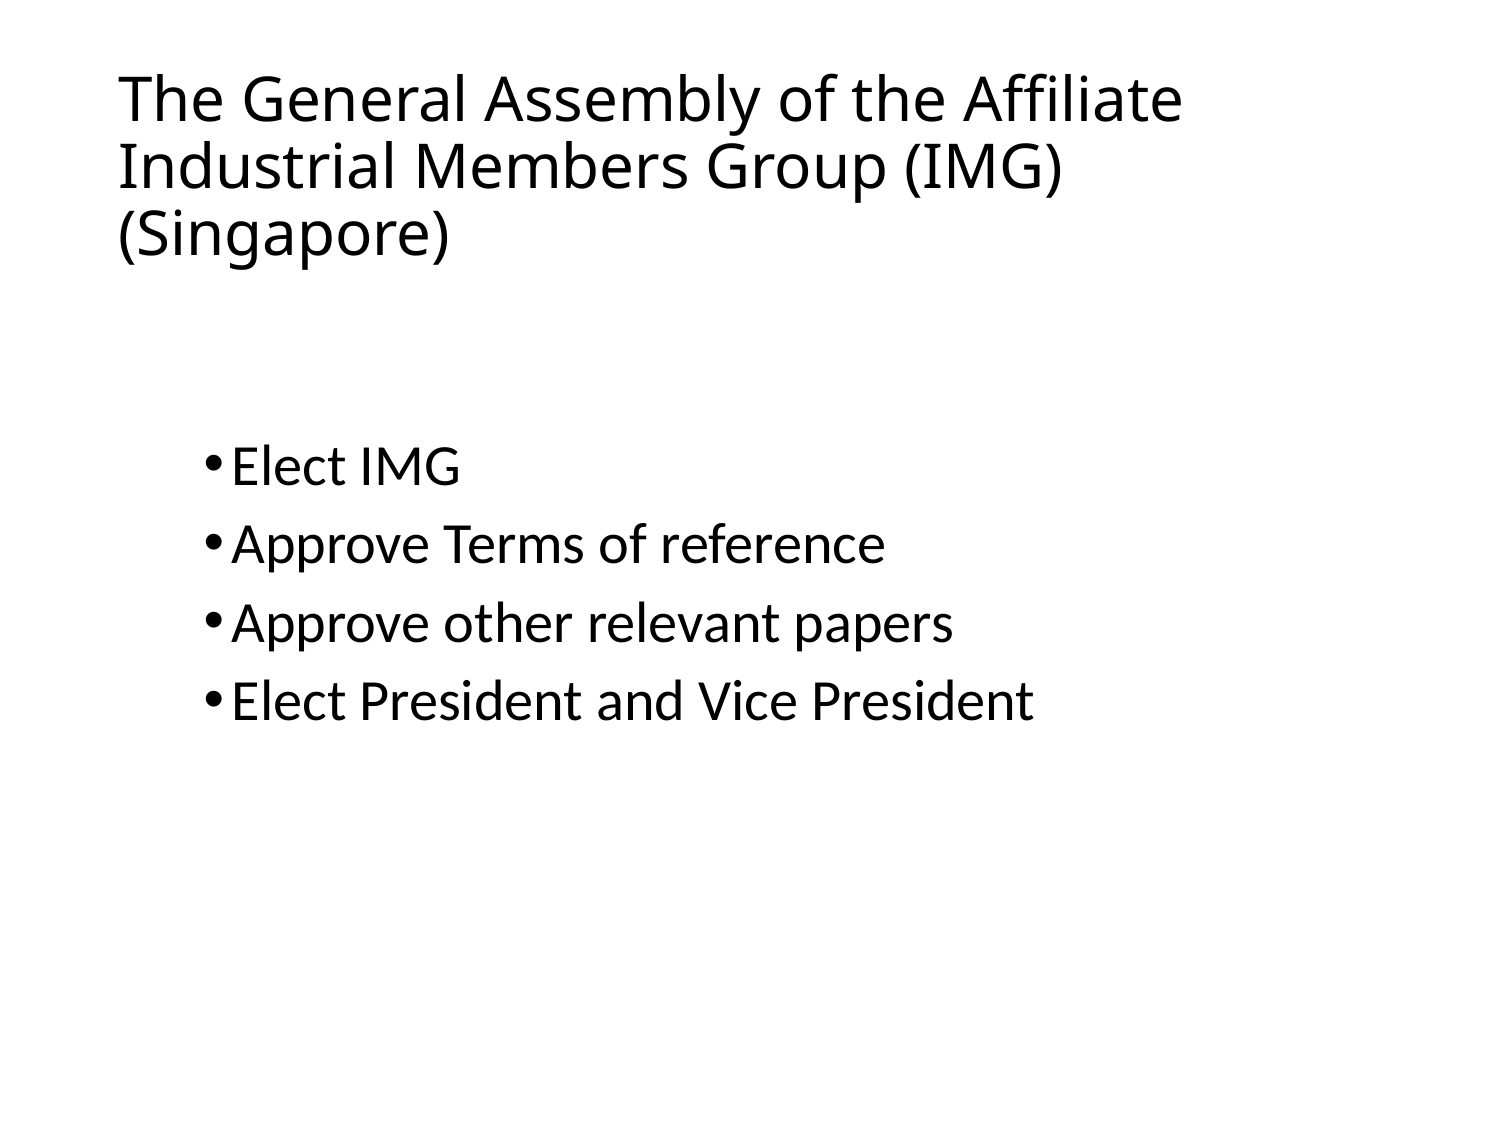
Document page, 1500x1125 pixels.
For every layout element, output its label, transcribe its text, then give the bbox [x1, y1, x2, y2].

title The General Assembly of the Affiliate Industrial Members Group (IMG) (Singapore) [103, 59, 1397, 278]
list Elect IMG Approve Terms of reference Approve other relevant papers Elect President and Vice President [188, 427, 1483, 1125]
